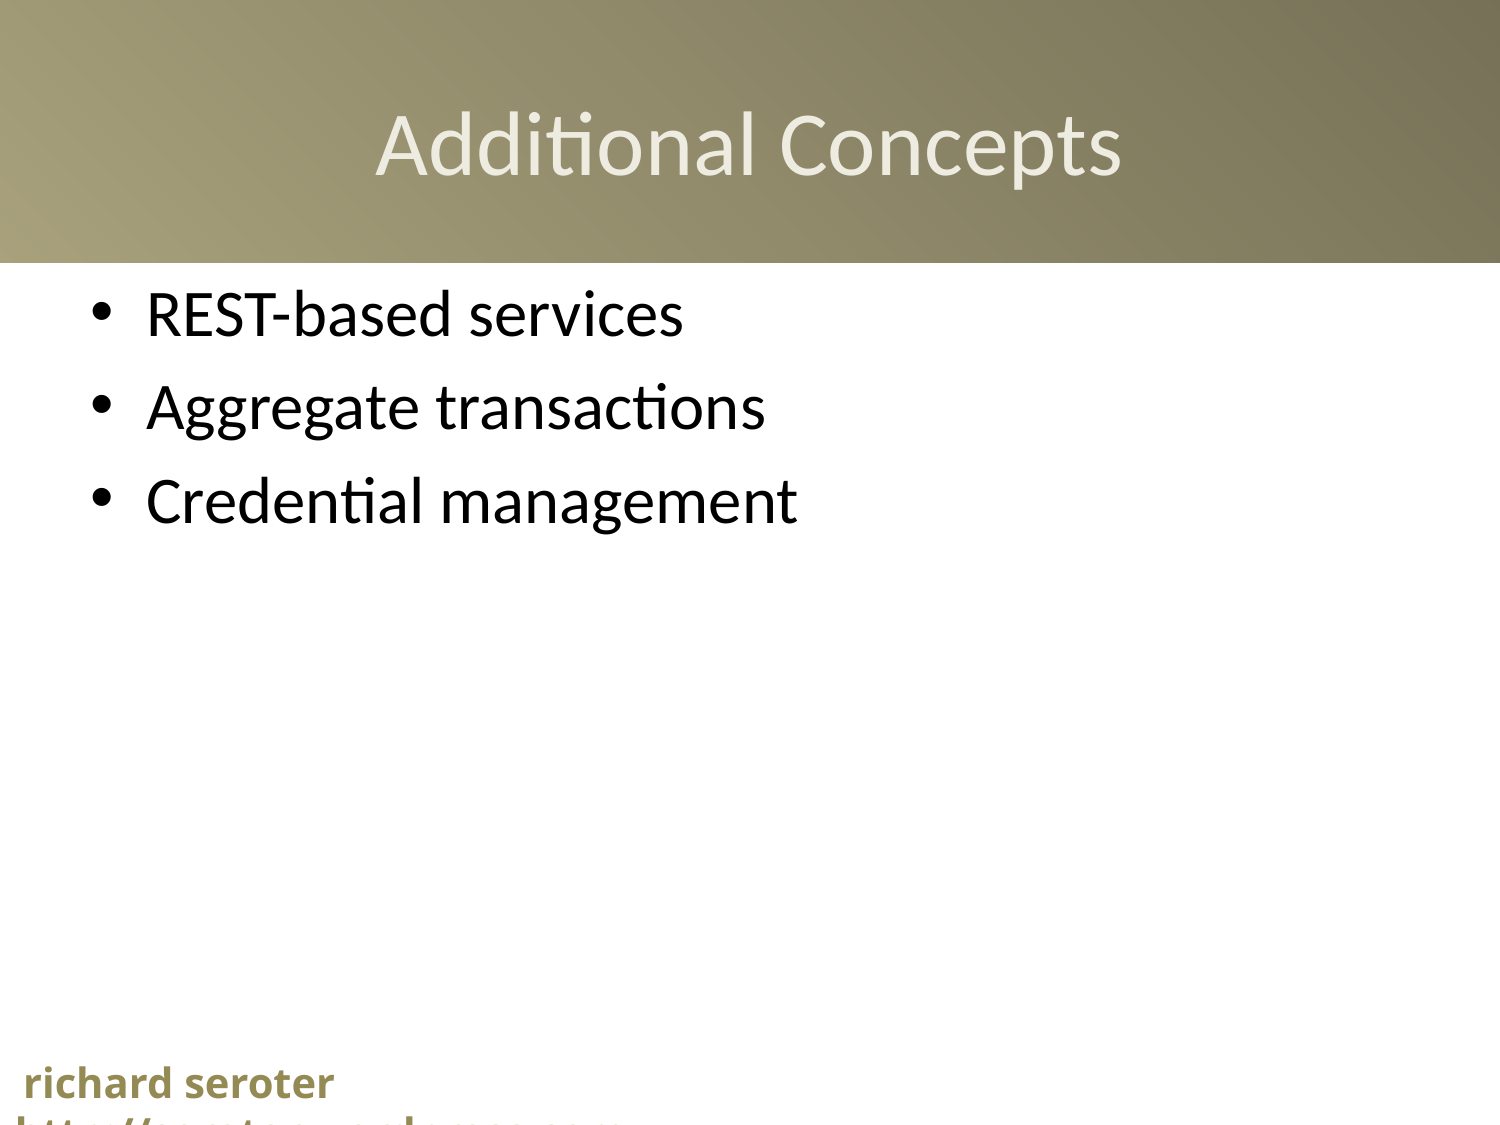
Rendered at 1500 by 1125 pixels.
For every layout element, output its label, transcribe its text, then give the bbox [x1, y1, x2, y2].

text_box richard seroter http://seroter.wordpress.com [0, 1049, 1500, 1125]
title Additional Concepts [75, 45, 1425, 233]
list REST-based services Aggregate transactions Credential management [75, 262, 1425, 1005]
text_box [0, 0, 1500, 265]
